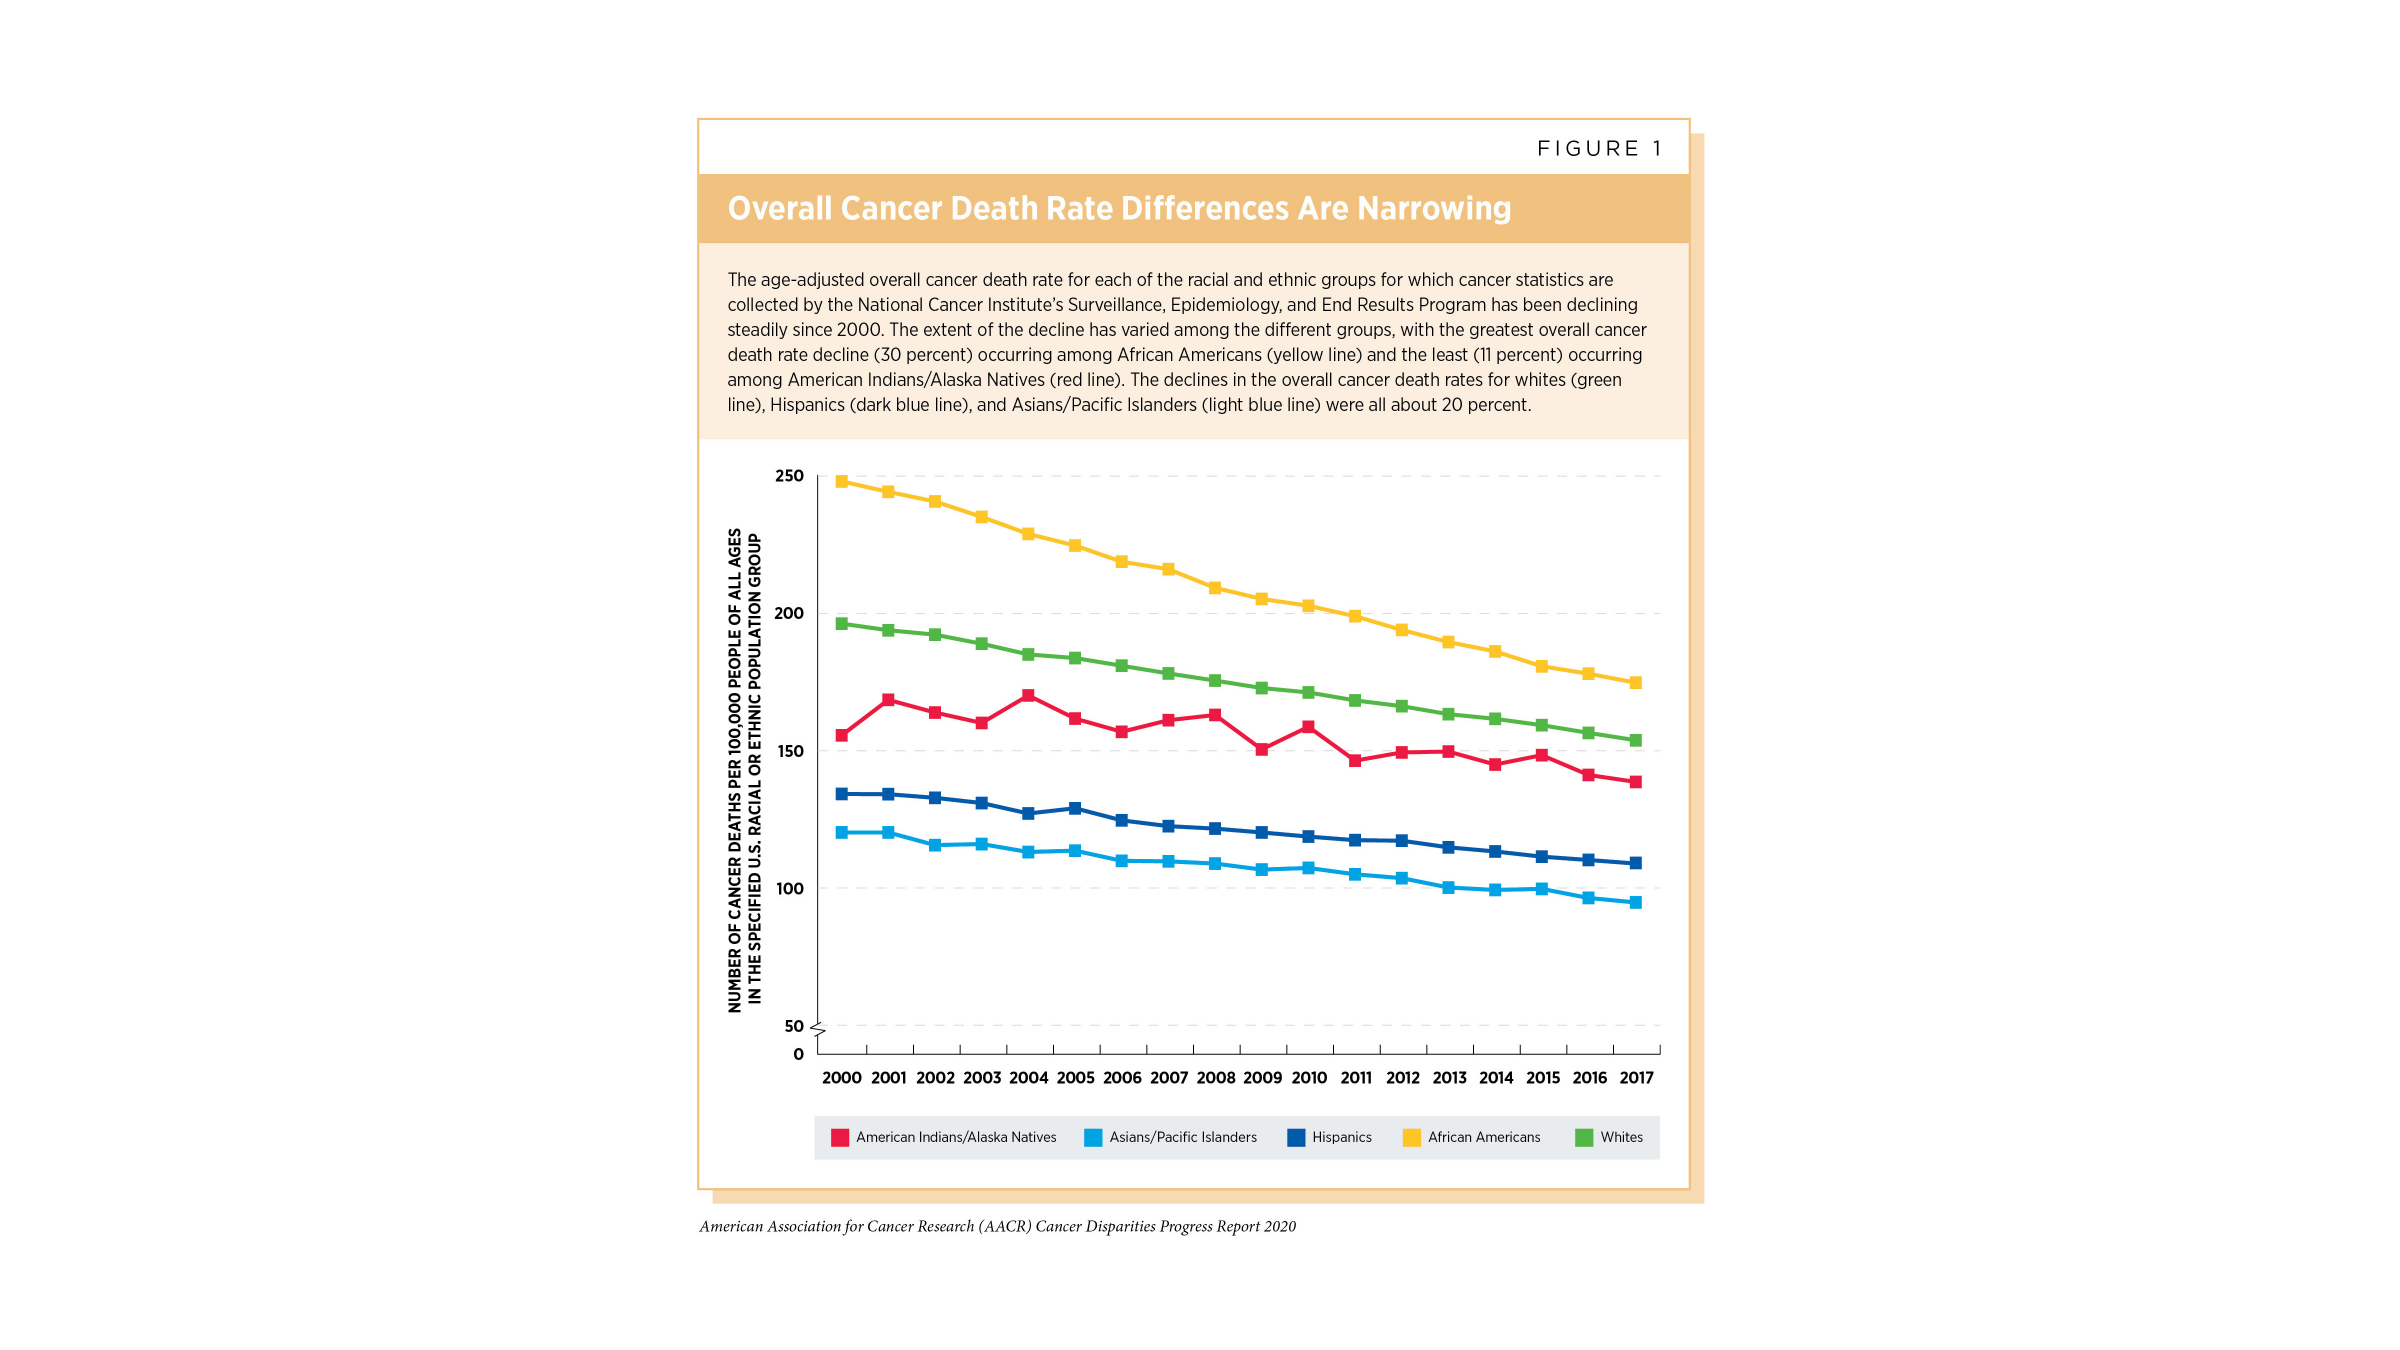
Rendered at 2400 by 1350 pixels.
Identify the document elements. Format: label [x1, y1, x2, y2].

picture [688, 108, 1712, 1242]
